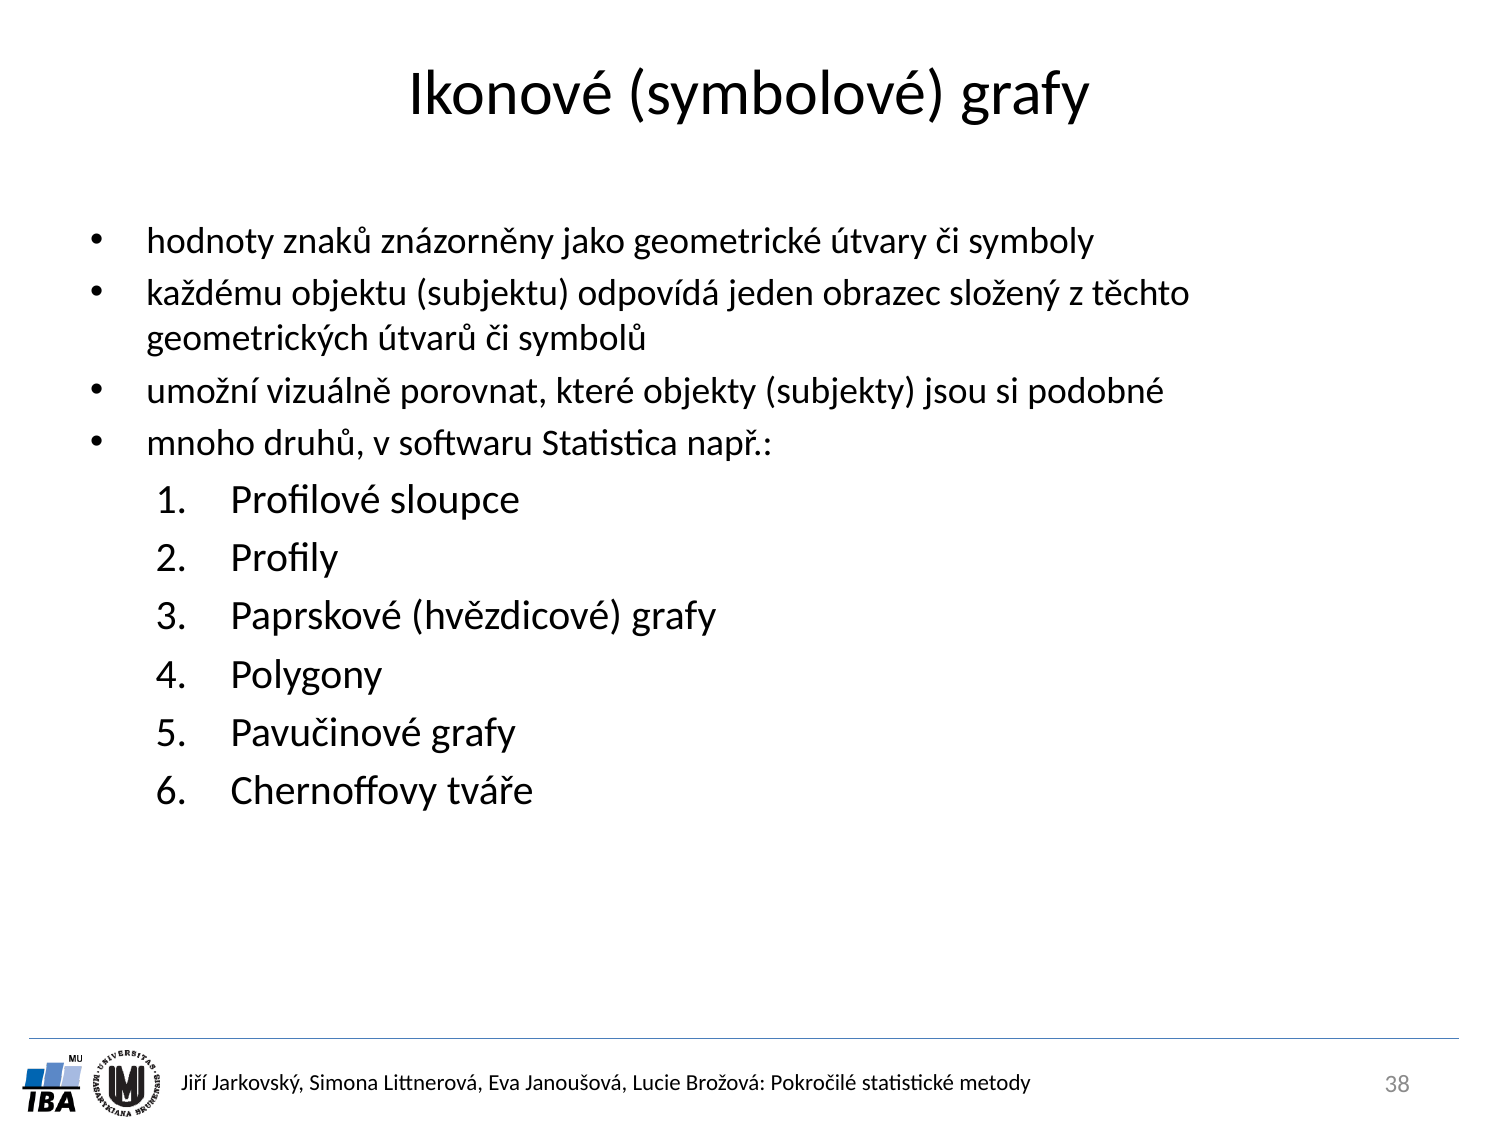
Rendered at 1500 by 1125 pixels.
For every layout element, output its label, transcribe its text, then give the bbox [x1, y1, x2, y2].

picture [22, 1055, 82, 1112]
picture [93, 1050, 160, 1117]
slide_number 38 [1074, 1052, 1425, 1113]
list hodnoty znaků znázorněny jako geometrické útvary či symboly každému objektu (subjektu) odpovídá jeden obrazec složený z těchto geometrických útvarů či symbolů umožní vizuálně porovnat, které objekty (subjekty) jsou si podobné mnoho druhů, v softwaru Statistica např.: Profilové sloupce Profily Paprskové (hvězdicové) grafy Polygony Pavučinové grafy Chernoffovy tváře [75, 208, 1425, 1005]
title Ikonové (symbolové) grafy [75, 42, 1425, 135]
